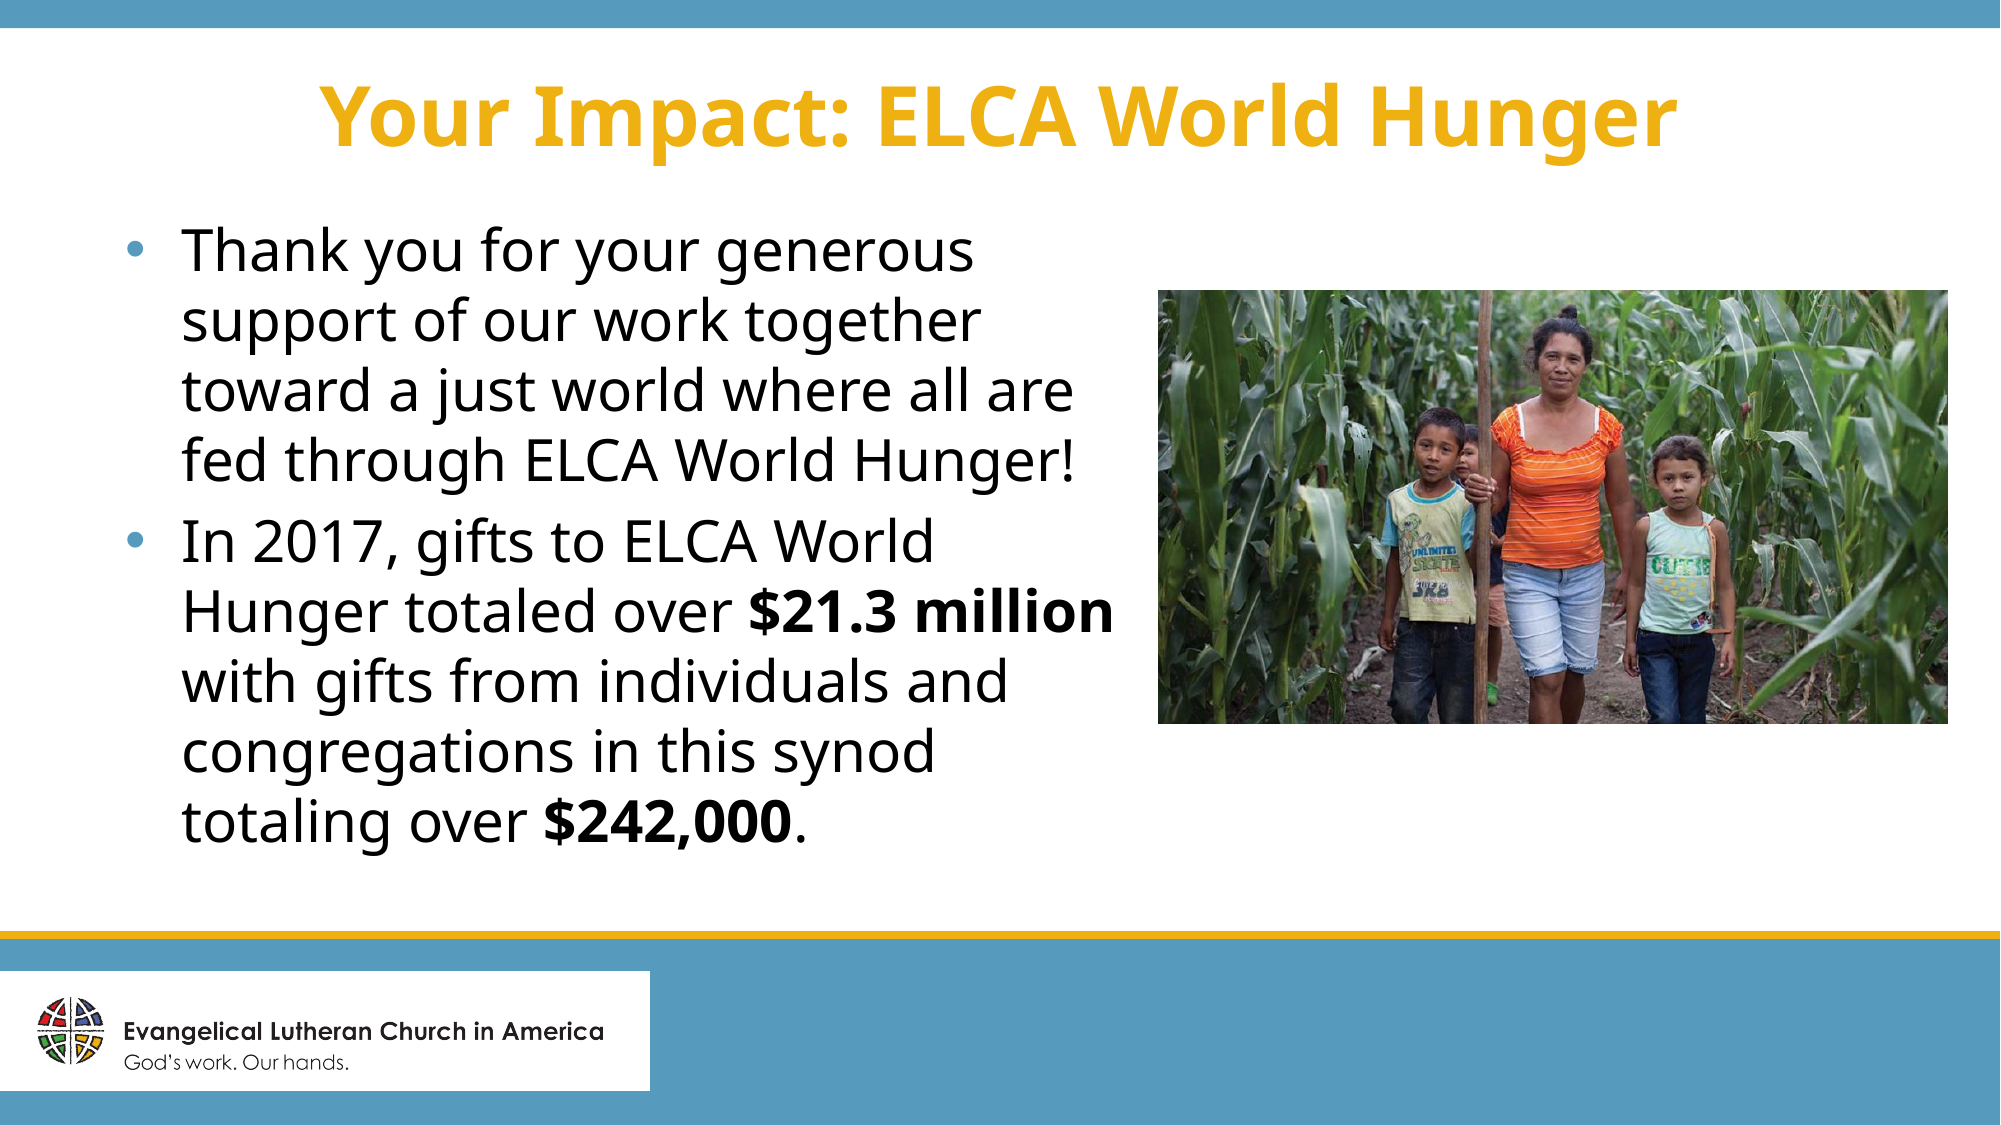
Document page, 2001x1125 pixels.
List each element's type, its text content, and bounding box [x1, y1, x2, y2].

picture [37, 997, 603, 1071]
list Thank you for your generous support of our work together toward a just world where all are fed through ELCA World Hunger! In 2017, gifts to ELCA World Hunger totaled over $21.3 million with gifts from individuals and congregations in this synod totaling over $242,000. [125, 205, 1134, 880]
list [1157, 290, 1948, 724]
title Your Impact: ELCA World Hunger [125, 55, 1875, 217]
